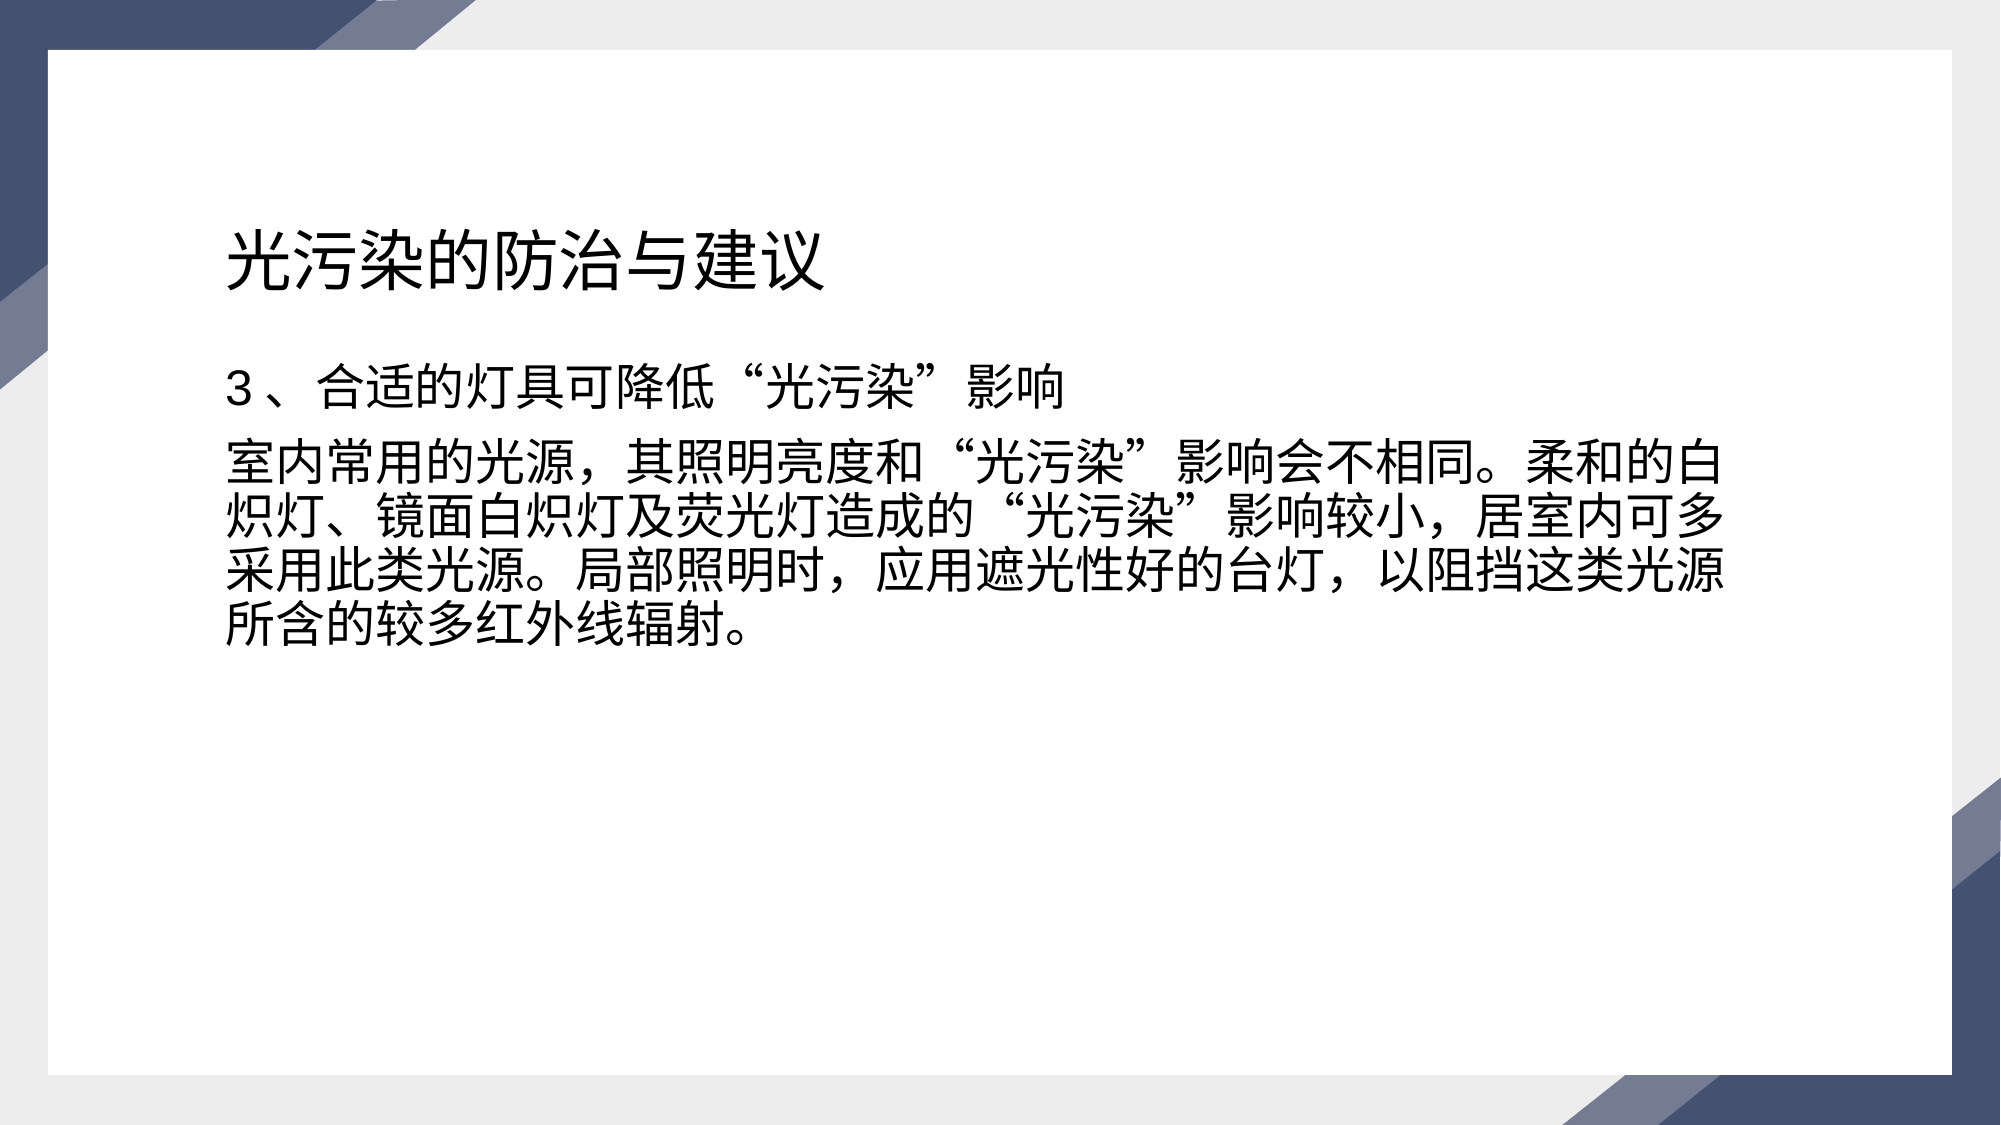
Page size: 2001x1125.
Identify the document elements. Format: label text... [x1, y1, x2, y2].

list 3、合适的灯具可降低“光污染”影响 室内常用的光源，其照明亮度和“光污染”影响会不相同。柔和的白炽灯、镜面白炽灯及荧光灯造成的“光污染”影响较小，居室内可多采用此类光源。局部照明时，应用遮光性好的台灯，以阻挡这类光源所含的较多红外线辐射。 [210, 354, 1790, 921]
title 光污染的防治与建议 [210, 204, 1790, 324]
